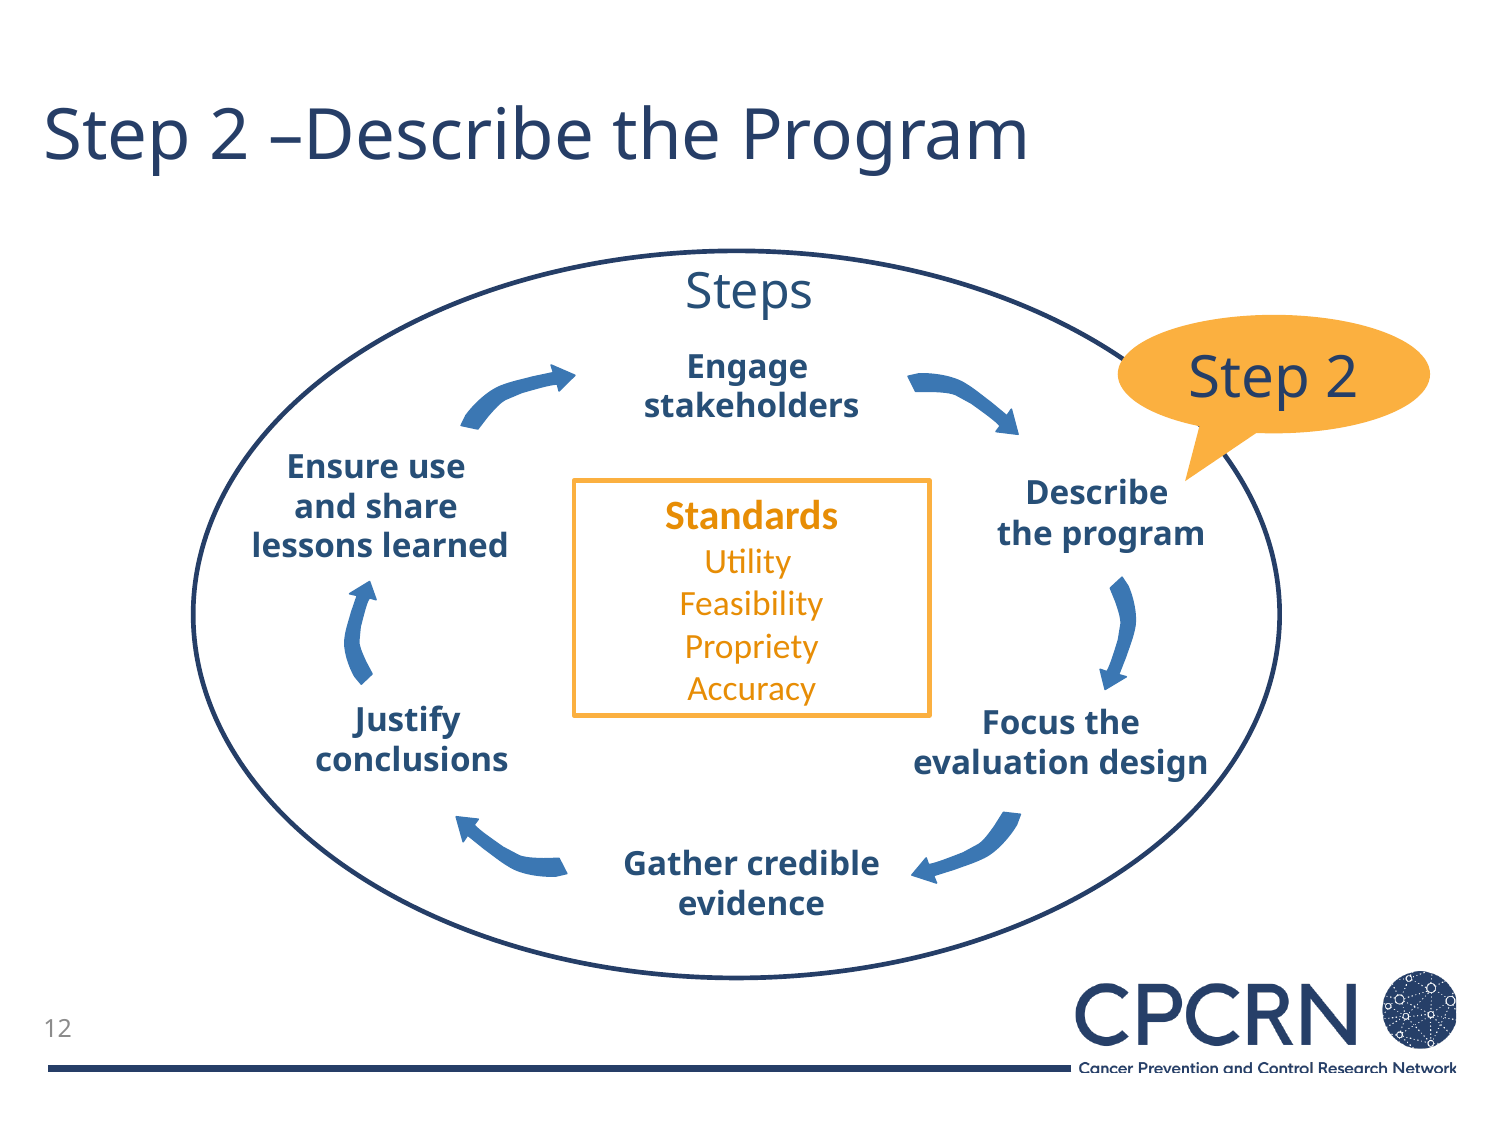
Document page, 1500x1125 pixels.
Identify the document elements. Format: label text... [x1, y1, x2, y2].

title Step 2 –Describe the Program [28, 55, 1327, 218]
text_box Ensure use and share lessons learned [210, 437, 551, 572]
text_box Focus the evaluation design [877, 693, 1245, 789]
text_box [193, 266, 1280, 978]
text_box [908, 373, 1019, 435]
text_box [911, 812, 1021, 884]
text_box [1100, 577, 1136, 690]
text_box [344, 581, 377, 685]
slide_number 12 [28, 999, 379, 1060]
text_box Engage stakeholders [581, 337, 922, 432]
text_box Step 2 [1116, 313, 1432, 484]
text_box Gather credible evidence [581, 834, 922, 930]
text_box [456, 816, 567, 877]
text_box Steps [579, 250, 921, 326]
text_box [461, 364, 575, 429]
text_box Justify conclusions [291, 690, 533, 786]
text_box Describe the program [981, 464, 1222, 559]
text_box Standards Utility Feasibility Propriety Accuracy [574, 480, 930, 716]
